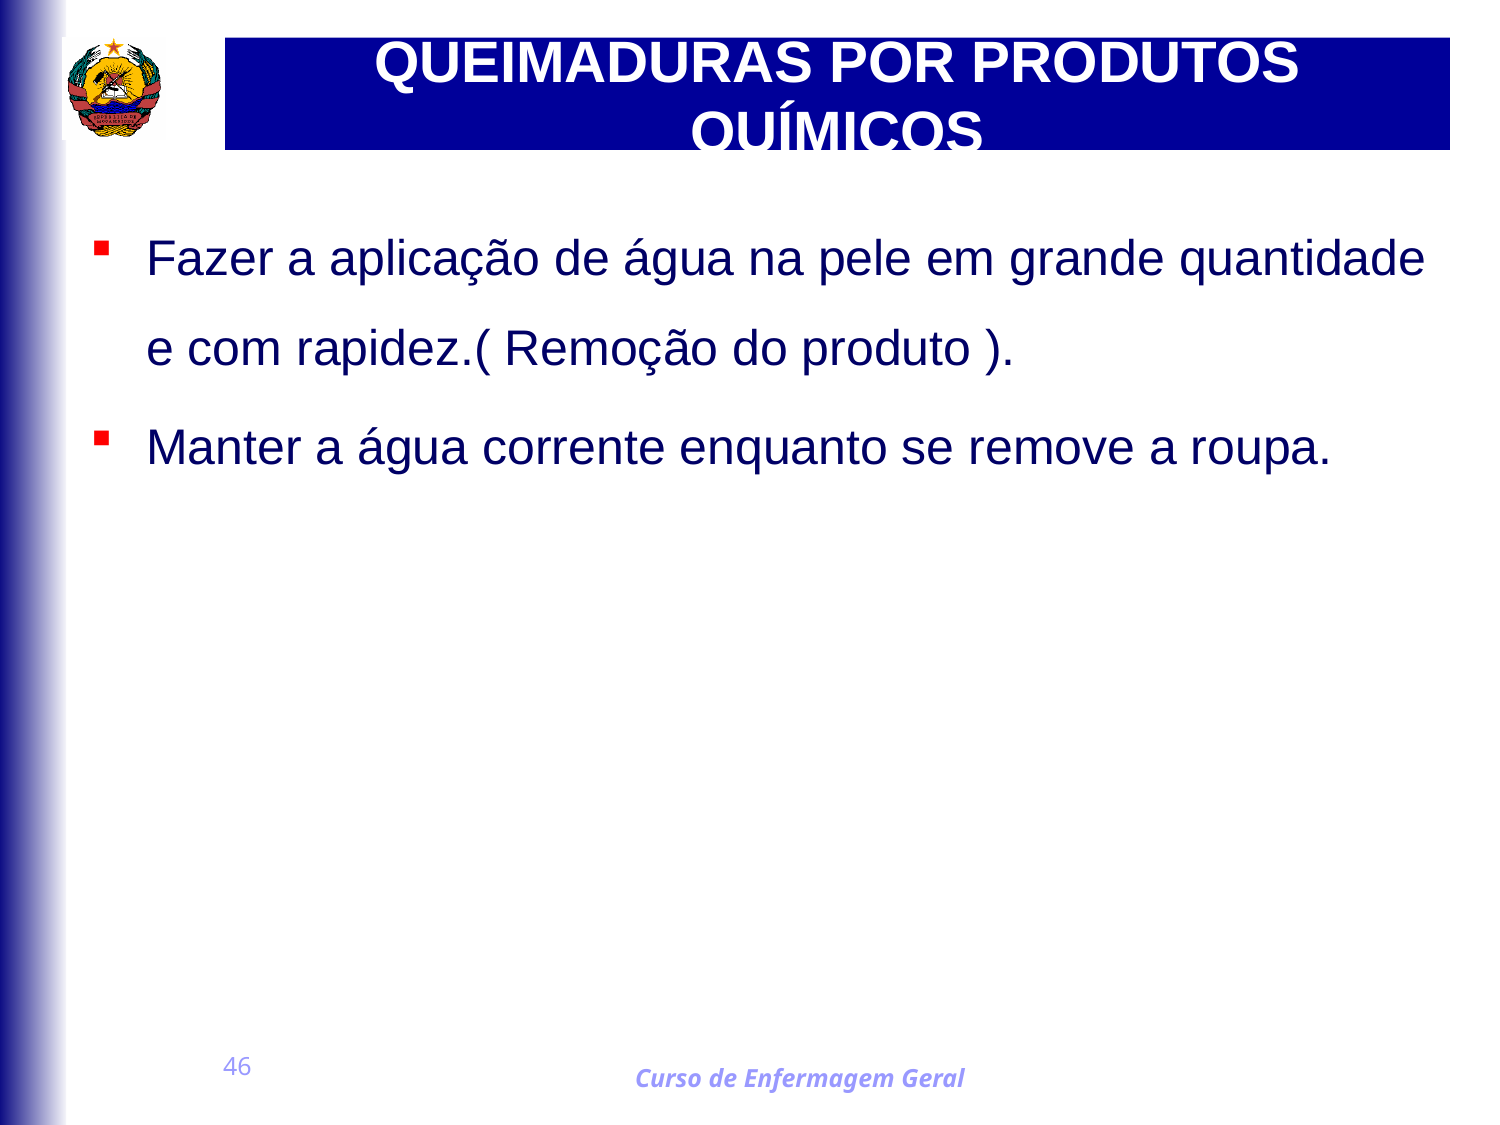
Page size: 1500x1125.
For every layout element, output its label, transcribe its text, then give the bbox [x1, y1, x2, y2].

footer Curso de Enfermagem Geral [499, 1049, 1101, 1101]
list Fazer a aplicação de água na pele em grande quantidade e com rapidez.( Remoção do produto ). Manter a água corrente enquanto se remove a roupa. [74, 187, 1451, 1013]
slide_number 46 [62, 1037, 413, 1098]
title QUEIMADURAS POR PRODUTOS QUÍMICOS [224, 37, 1451, 151]
